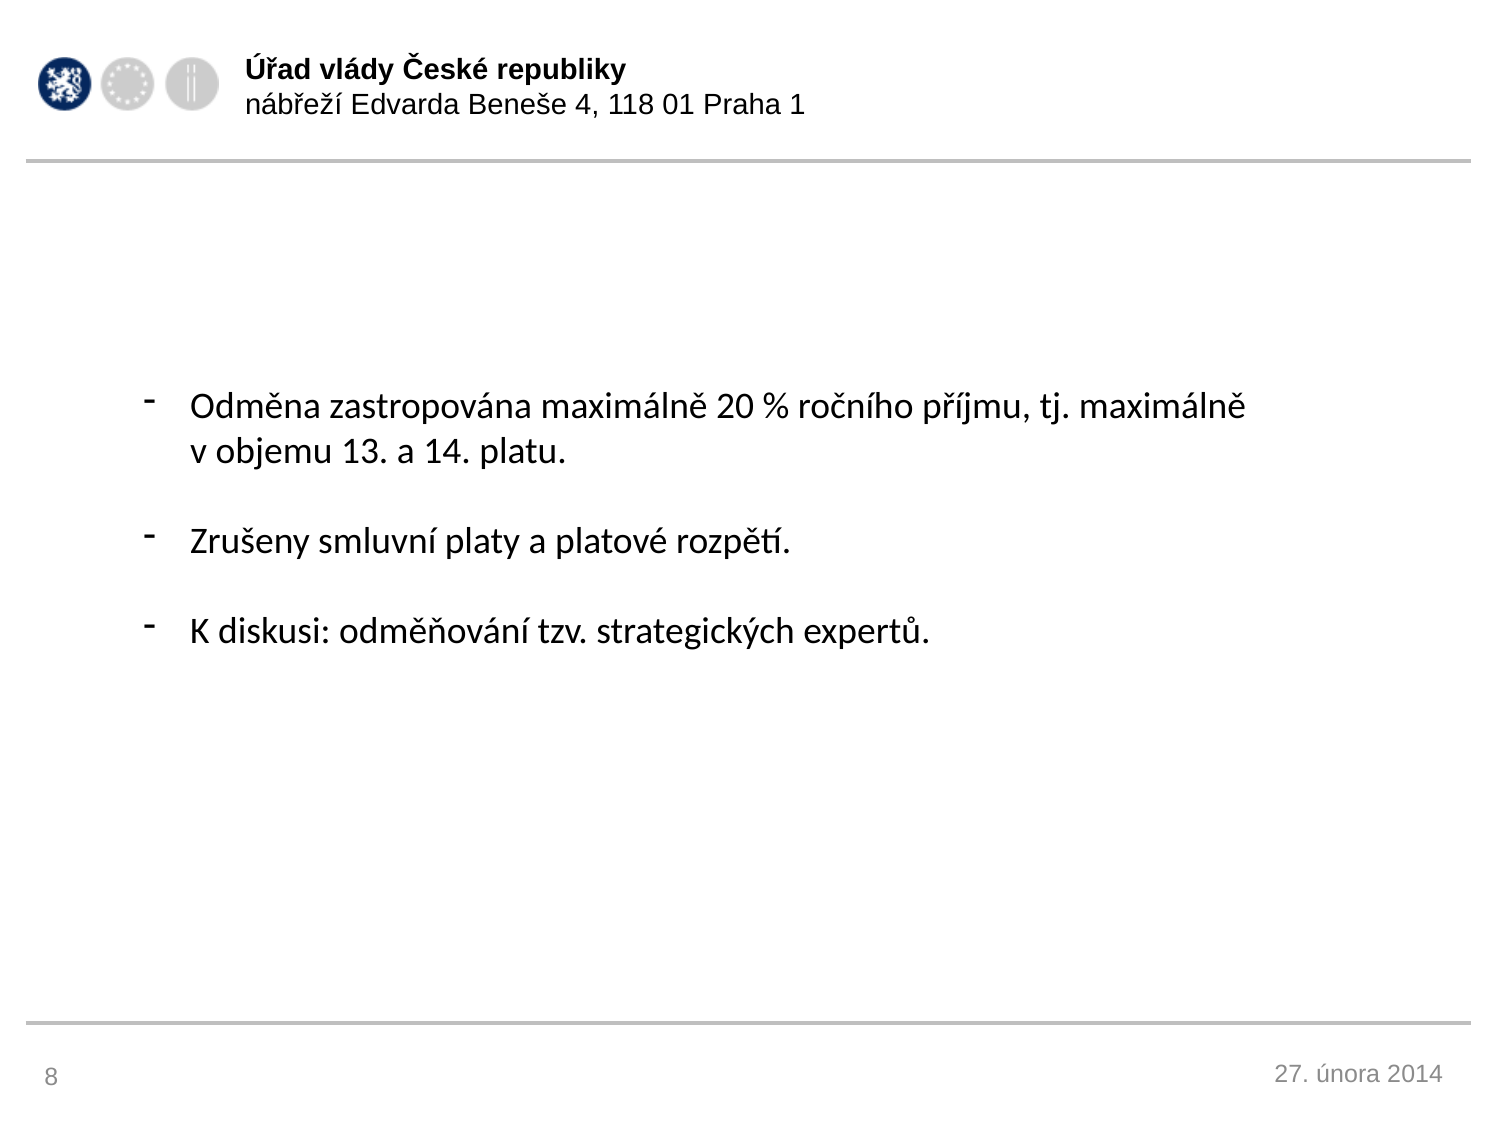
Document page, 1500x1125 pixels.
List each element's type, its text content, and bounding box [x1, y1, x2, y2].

slide_number 8 [29, 1045, 380, 1106]
picture [38, 57, 219, 114]
footer 27. února 2014 [983, 1042, 1459, 1103]
text_box Odměna zastropována maximálně 20 % ročního příjmu, tj. maximálně v objemu 13. a 14. platu. Zrušeny smluvní platy a platové rozpětí. K diskusi: odměňování tzv. strategických expertů. [128, 373, 1376, 659]
text_box Úřad vlády České republiky nábřeží Edvarda Beneše 4, 118 01 Praha 1 [230, 42, 1376, 128]
